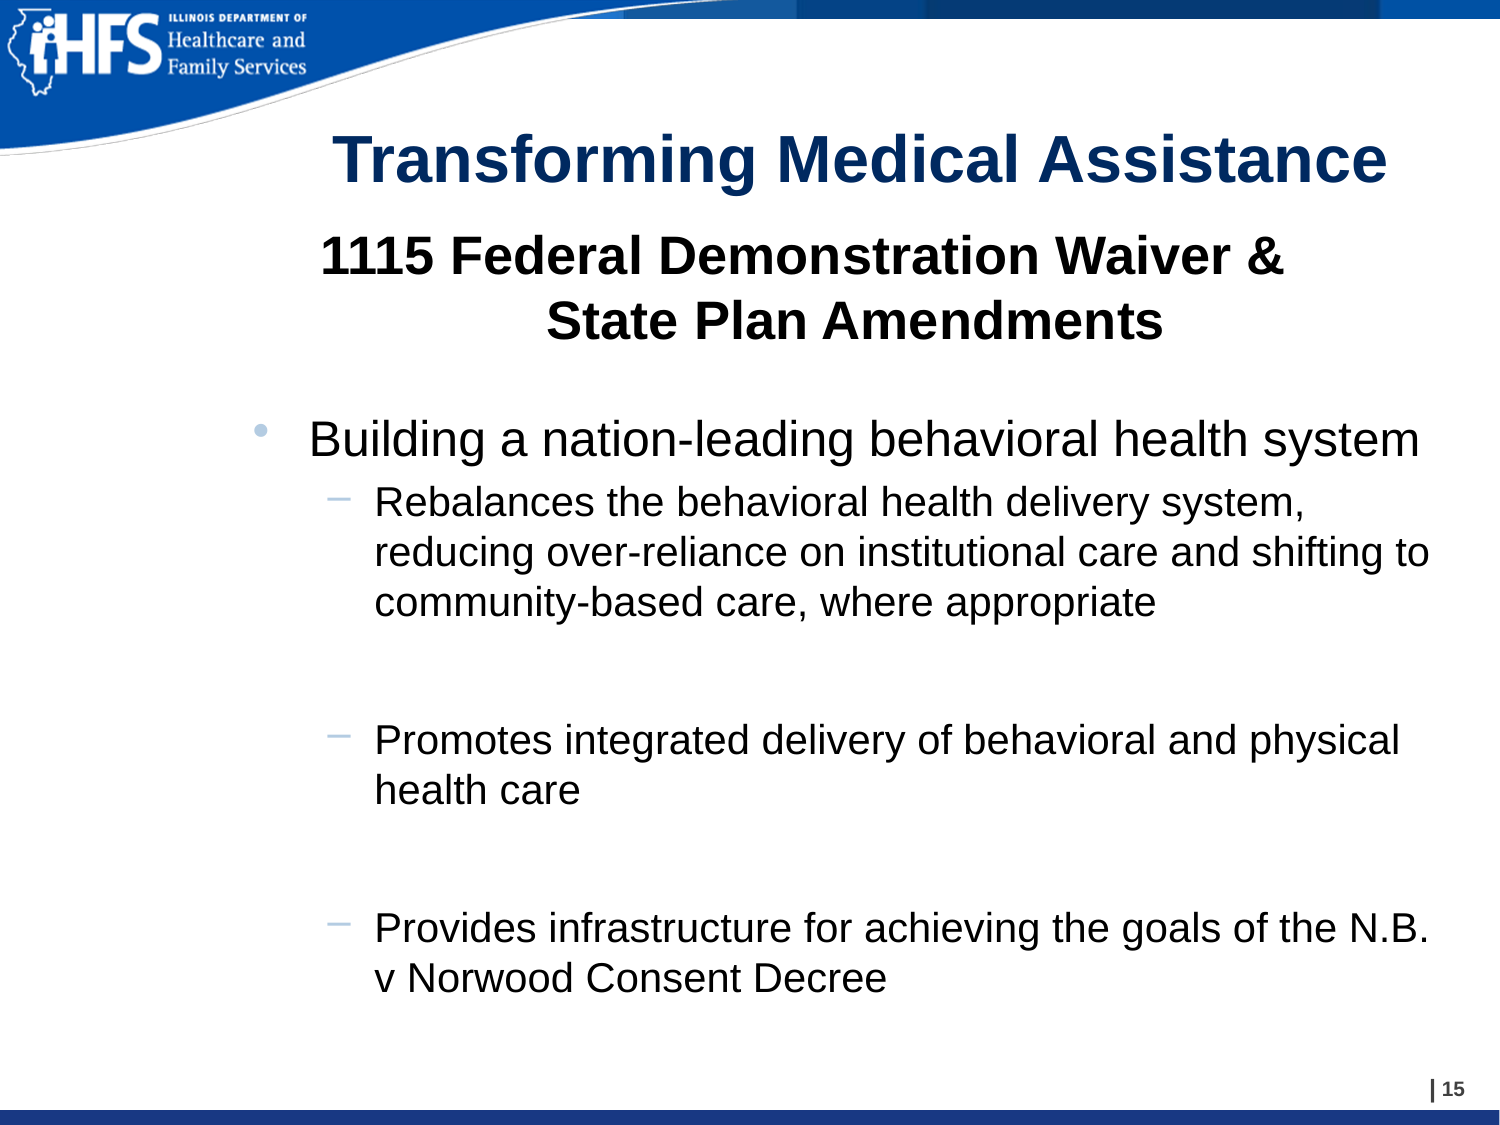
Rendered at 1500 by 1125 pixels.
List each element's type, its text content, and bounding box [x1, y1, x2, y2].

title Transforming Medical Assistance [205, 108, 1500, 204]
list 1115 Federal Demonstration Waiver & State Plan Amendments Building a nation-leading behavioral health system Rebalances the behavioral health delivery system, reducing over-reliance on institutional care and shifting to community-based care, where appropriate Promotes integrated delivery of behavioral and physical health care Provides infrastructure for achieving the goals of the N.B. v Norwood Consent Decree [237, 212, 1475, 1021]
picture [0, 0, 1500, 156]
